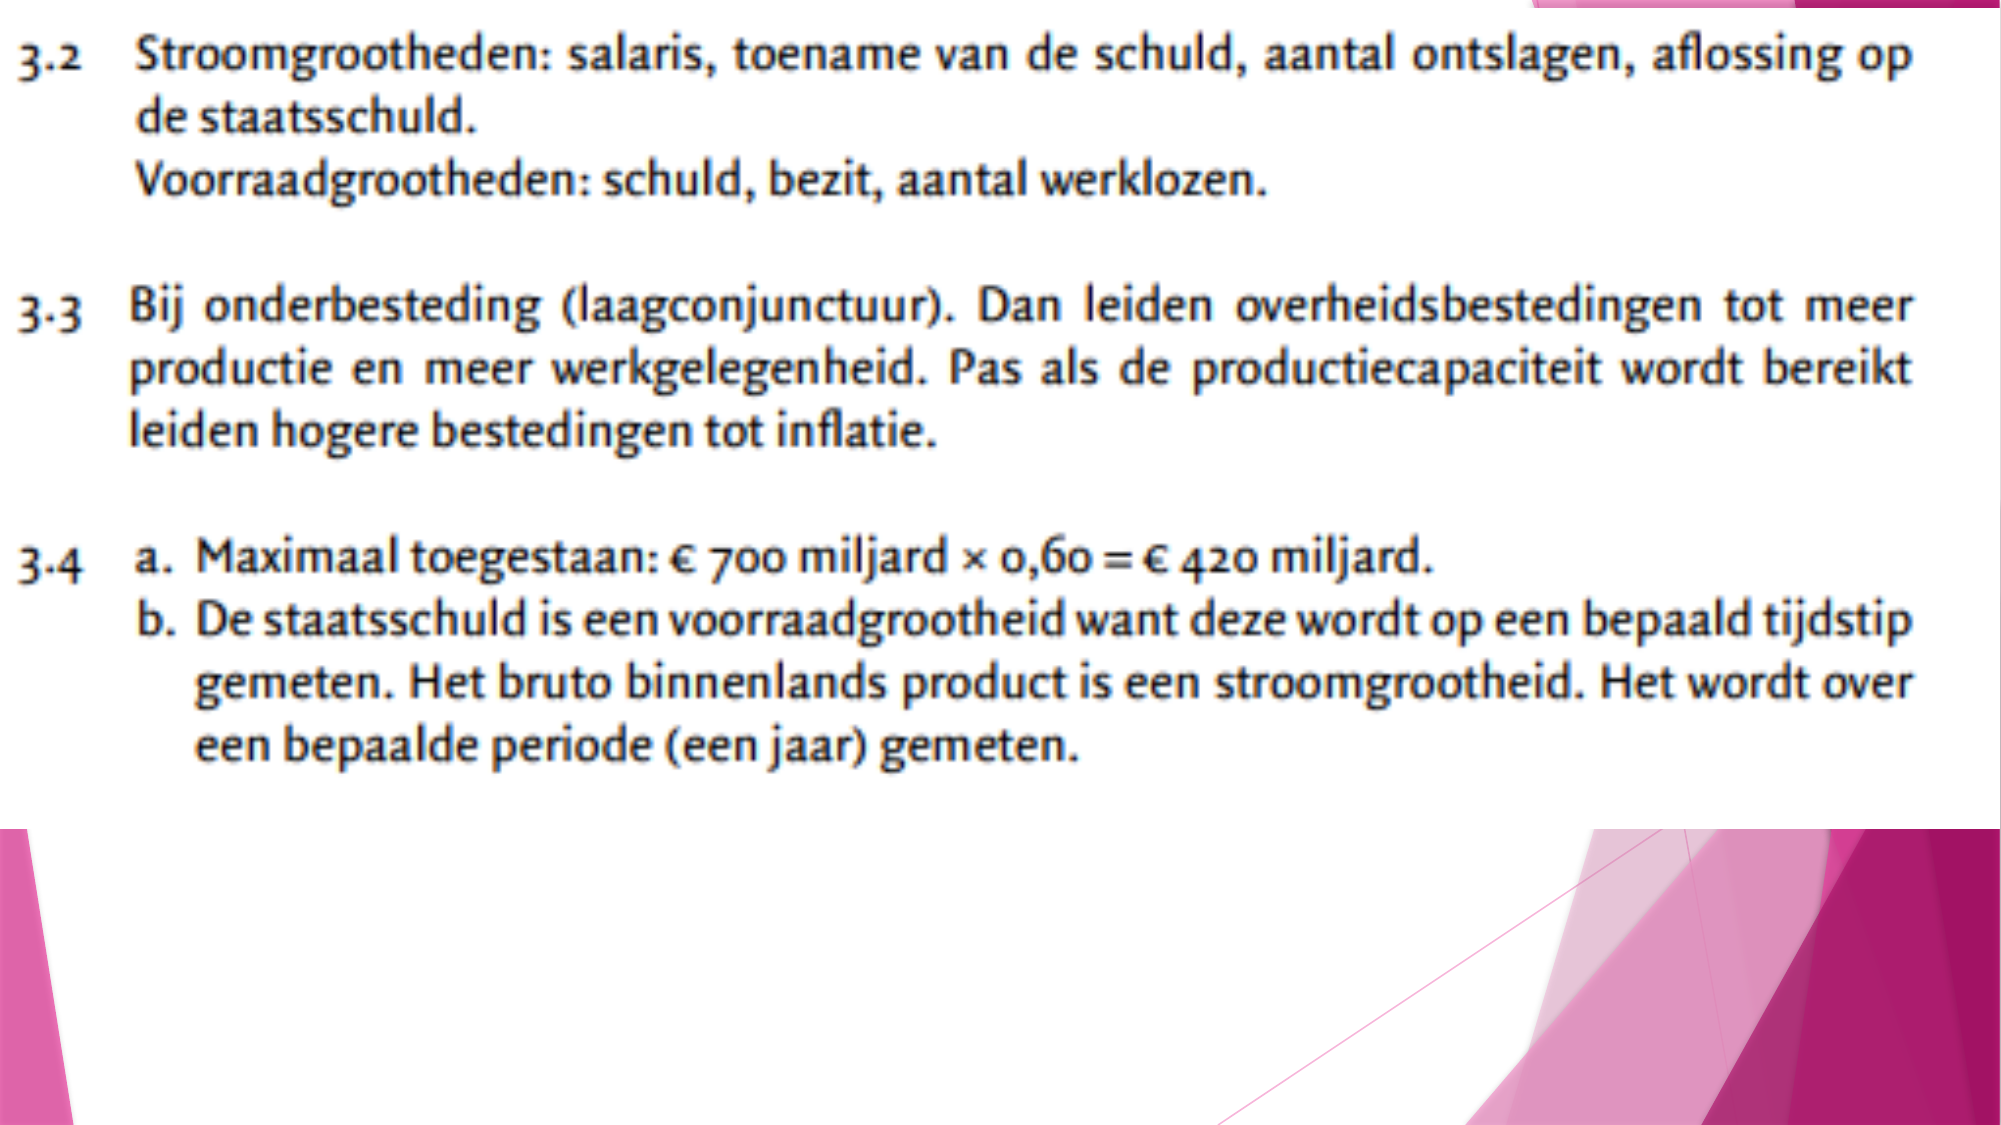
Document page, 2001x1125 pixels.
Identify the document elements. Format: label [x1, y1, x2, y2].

picture [0, 8, 2000, 830]
